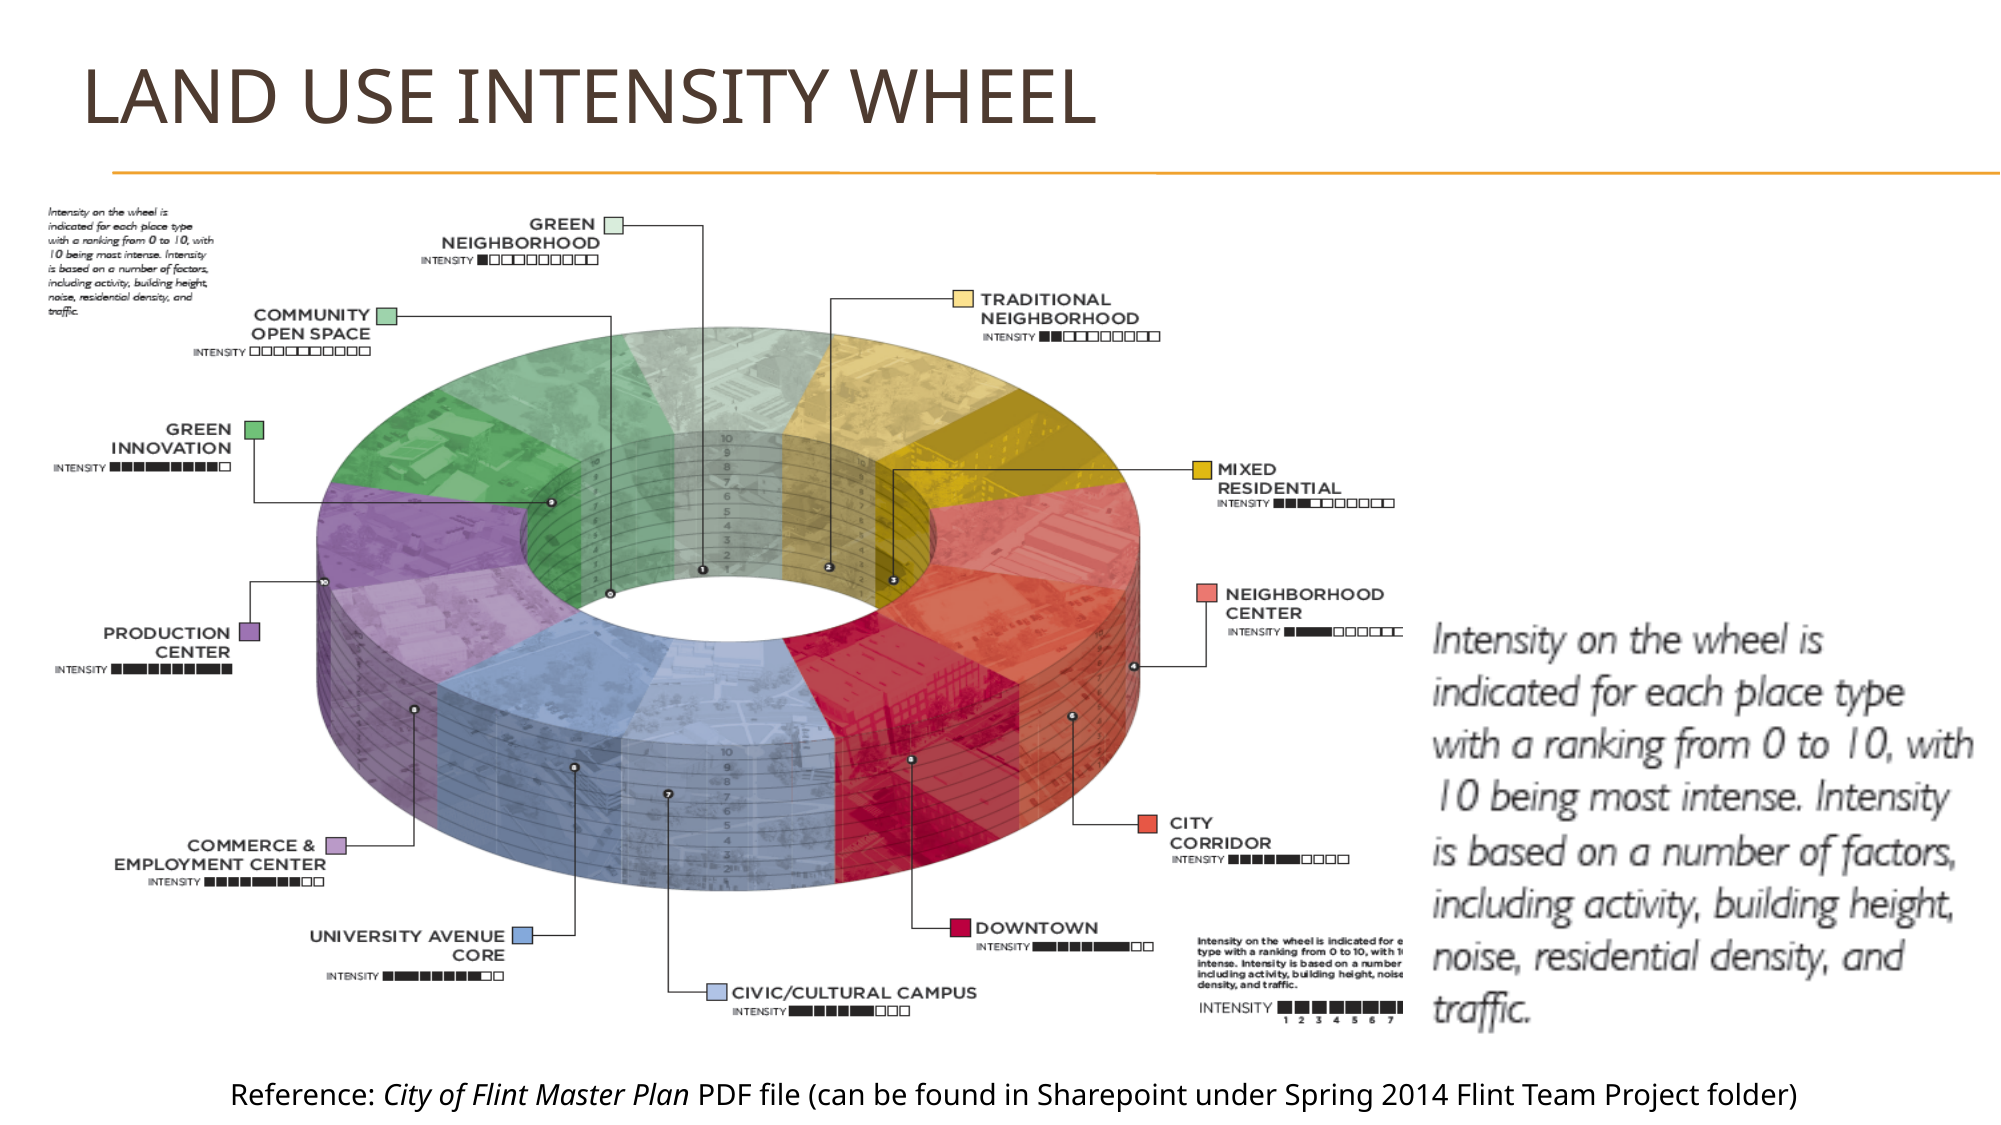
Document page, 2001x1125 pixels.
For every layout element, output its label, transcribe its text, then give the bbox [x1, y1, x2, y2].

title Land use intensity wheel [66, 24, 1967, 163]
picture [41, 198, 2000, 1048]
text_box Reference: City of Flint Master Plan PDF file (can be found in Sharepoint under Spring 2014 Flint Team Project folder) [215, 1062, 2000, 1125]
